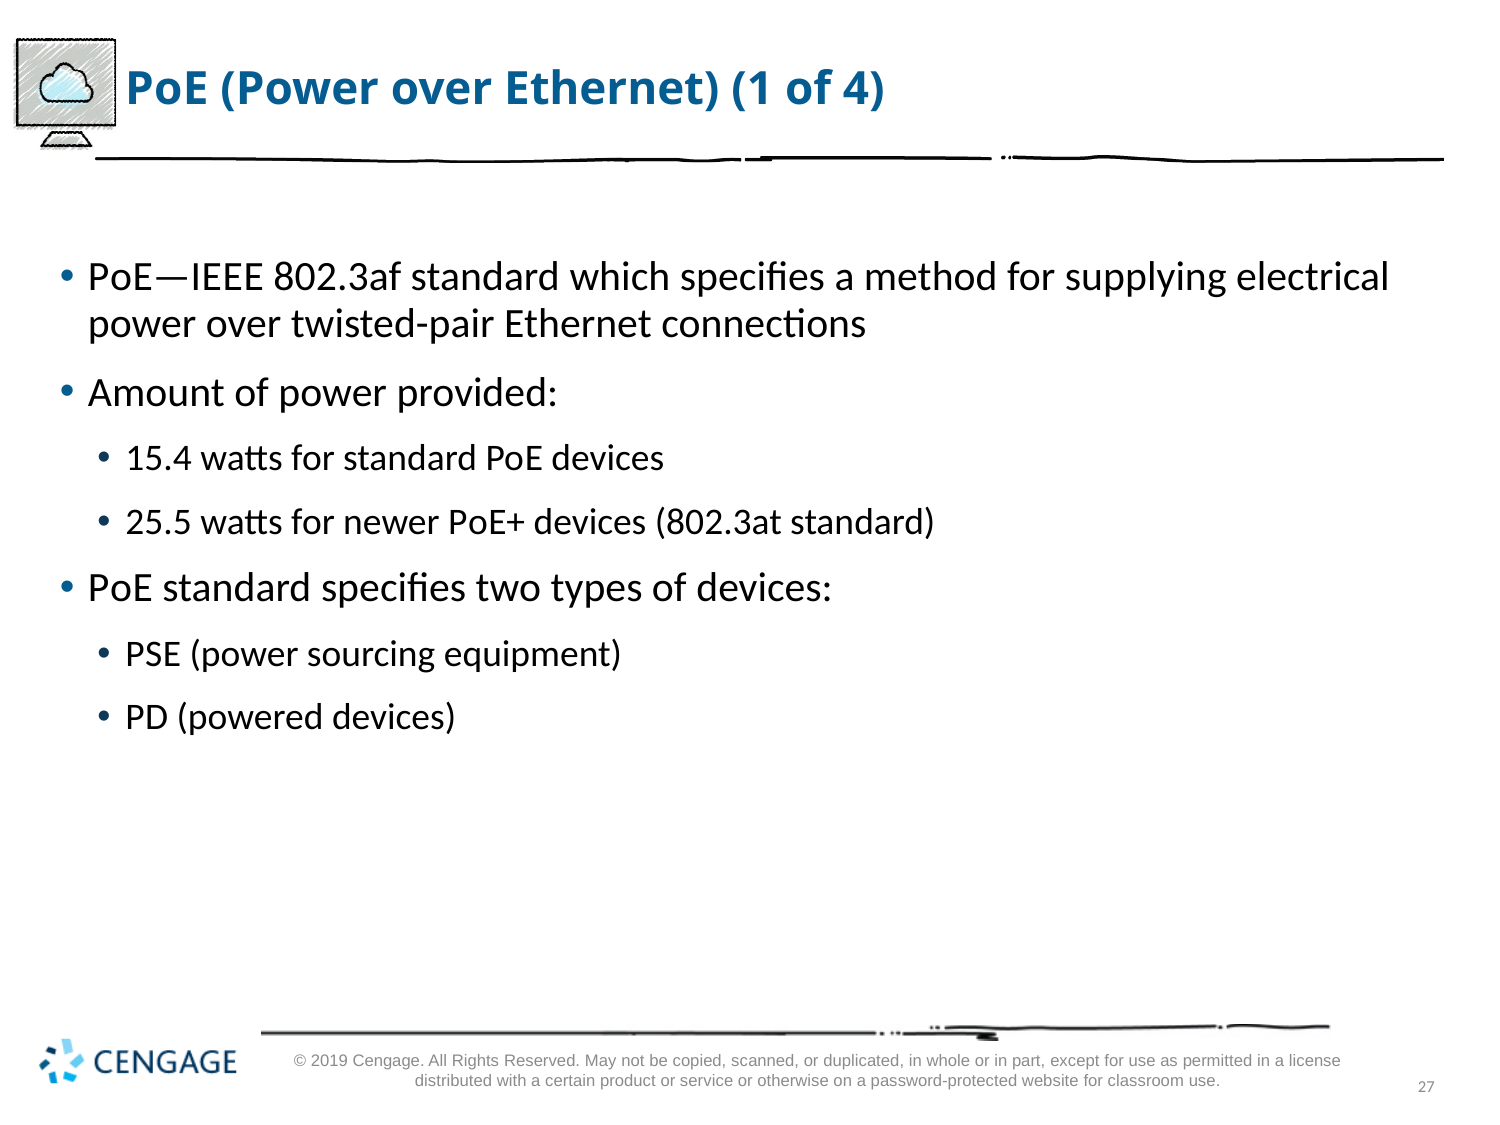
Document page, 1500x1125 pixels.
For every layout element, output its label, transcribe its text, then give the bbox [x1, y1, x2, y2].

picture [19, 1025, 249, 1096]
picture [261, 1024, 1331, 1041]
footer © 2019 Cengage. All Rights Reserved. May not be copied, scanned, or duplicated, in whole or in part, except for use as permitted in a license distributed with a certain product or service or otherwise on a password-protected website for classroom use. [262, 1050, 1375, 1091]
title P o E (Power over Ethernet) (1 of 4) [125, 66, 1442, 116]
picture [13, 36, 117, 151]
list P o E—I E E E 802.3af standard which specifies a method for supplying electrical power over twisted-pair Ethernet connections Amount of power provided: 15.4 watts for standard Po E devices 25.5 watts for newer P o E+ devices (802.3at standard) P o E standard specifies two types of devices: P S E (power sourcing equipment) P D (powered devices) [59, 252, 1441, 744]
picture [95, 155, 1444, 163]
